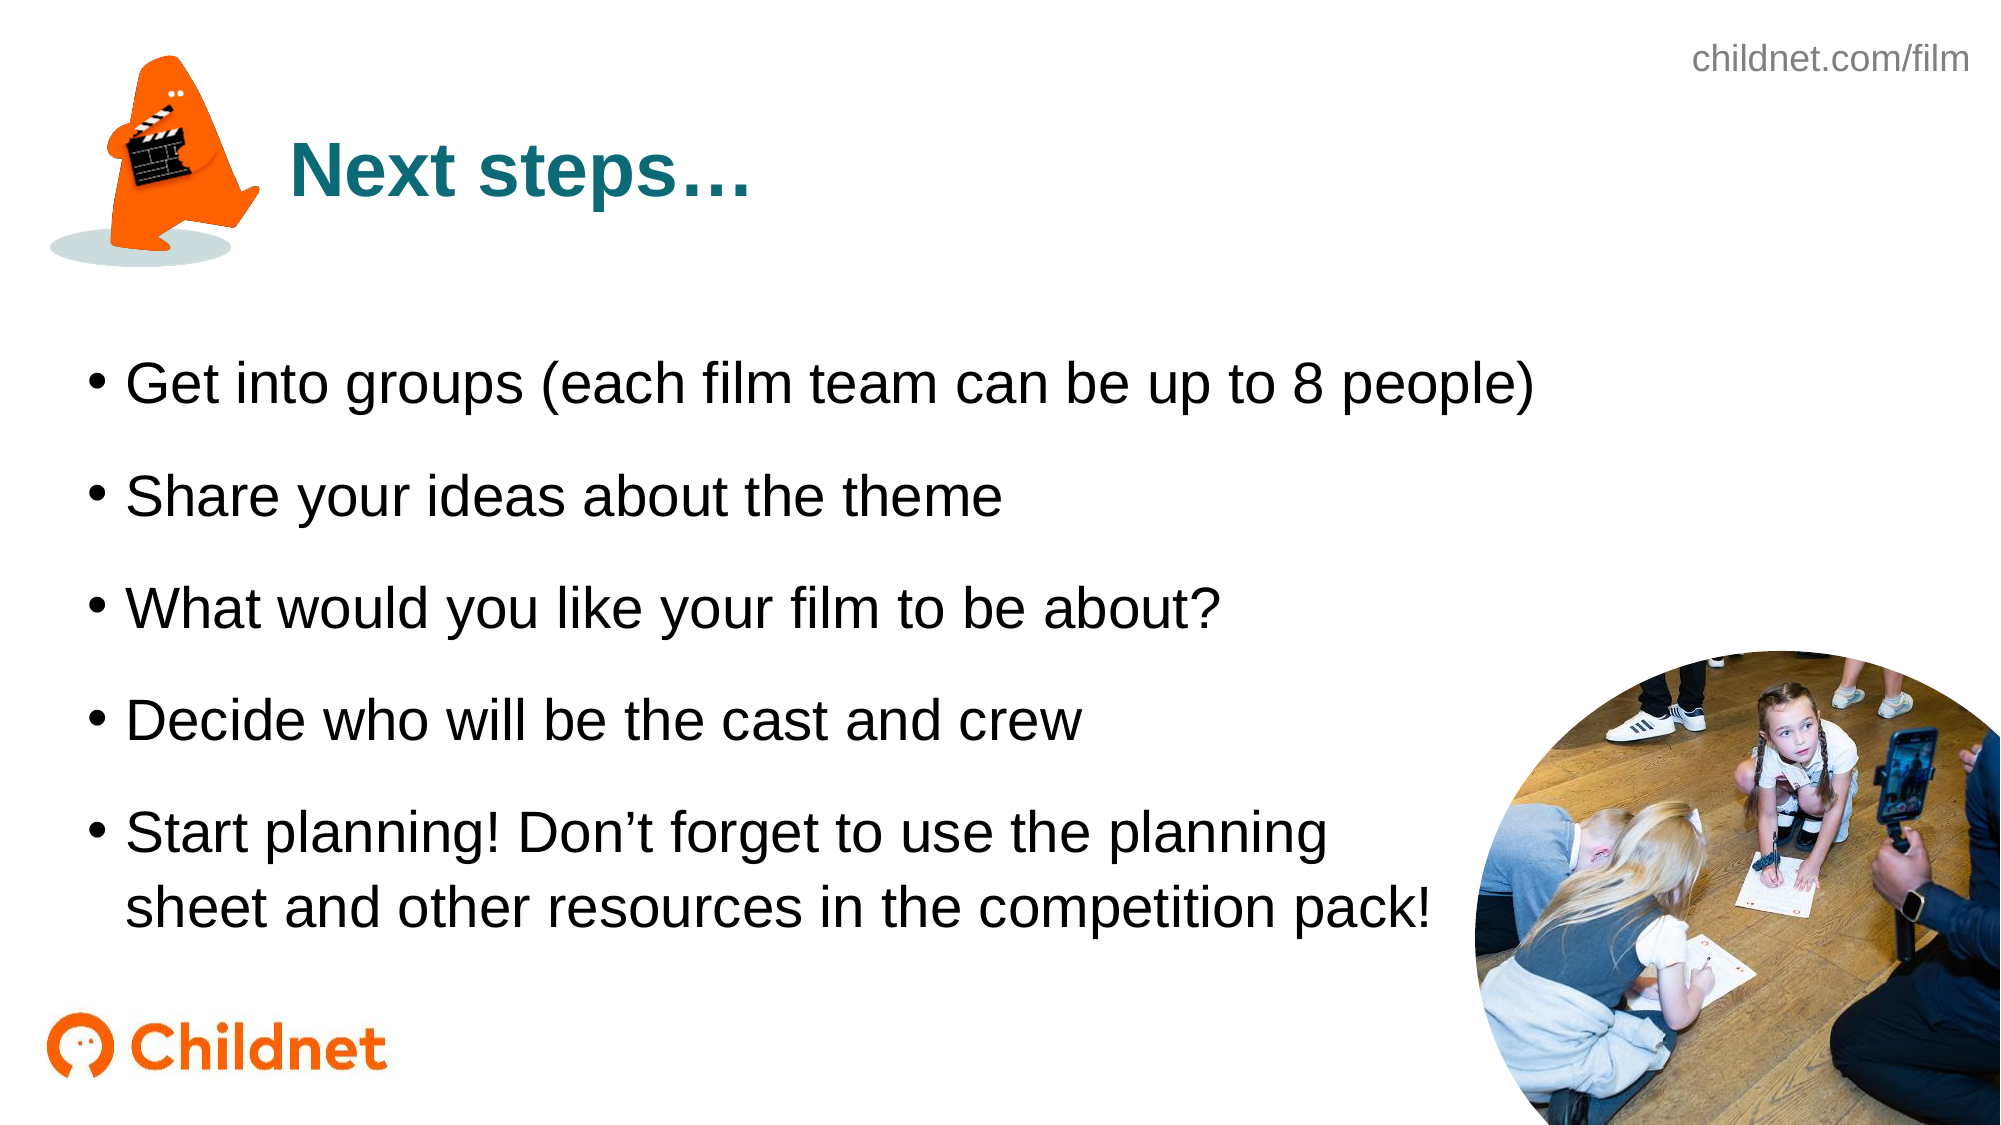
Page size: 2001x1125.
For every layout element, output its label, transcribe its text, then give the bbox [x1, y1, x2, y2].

title Next steps… [308, 62, 1874, 281]
picture [1475, 650, 2000, 1125]
picture [30, 43, 308, 281]
picture [0, 965, 434, 1125]
list Get into groups (each film team can be up to 8 people) Share your ideas about the theme What would you like your film to be about? Decide who will be the cast and crew Start planning! Don’t forget to use the planning sheet and other resources in the competition pack! [72, 333, 1620, 1047]
